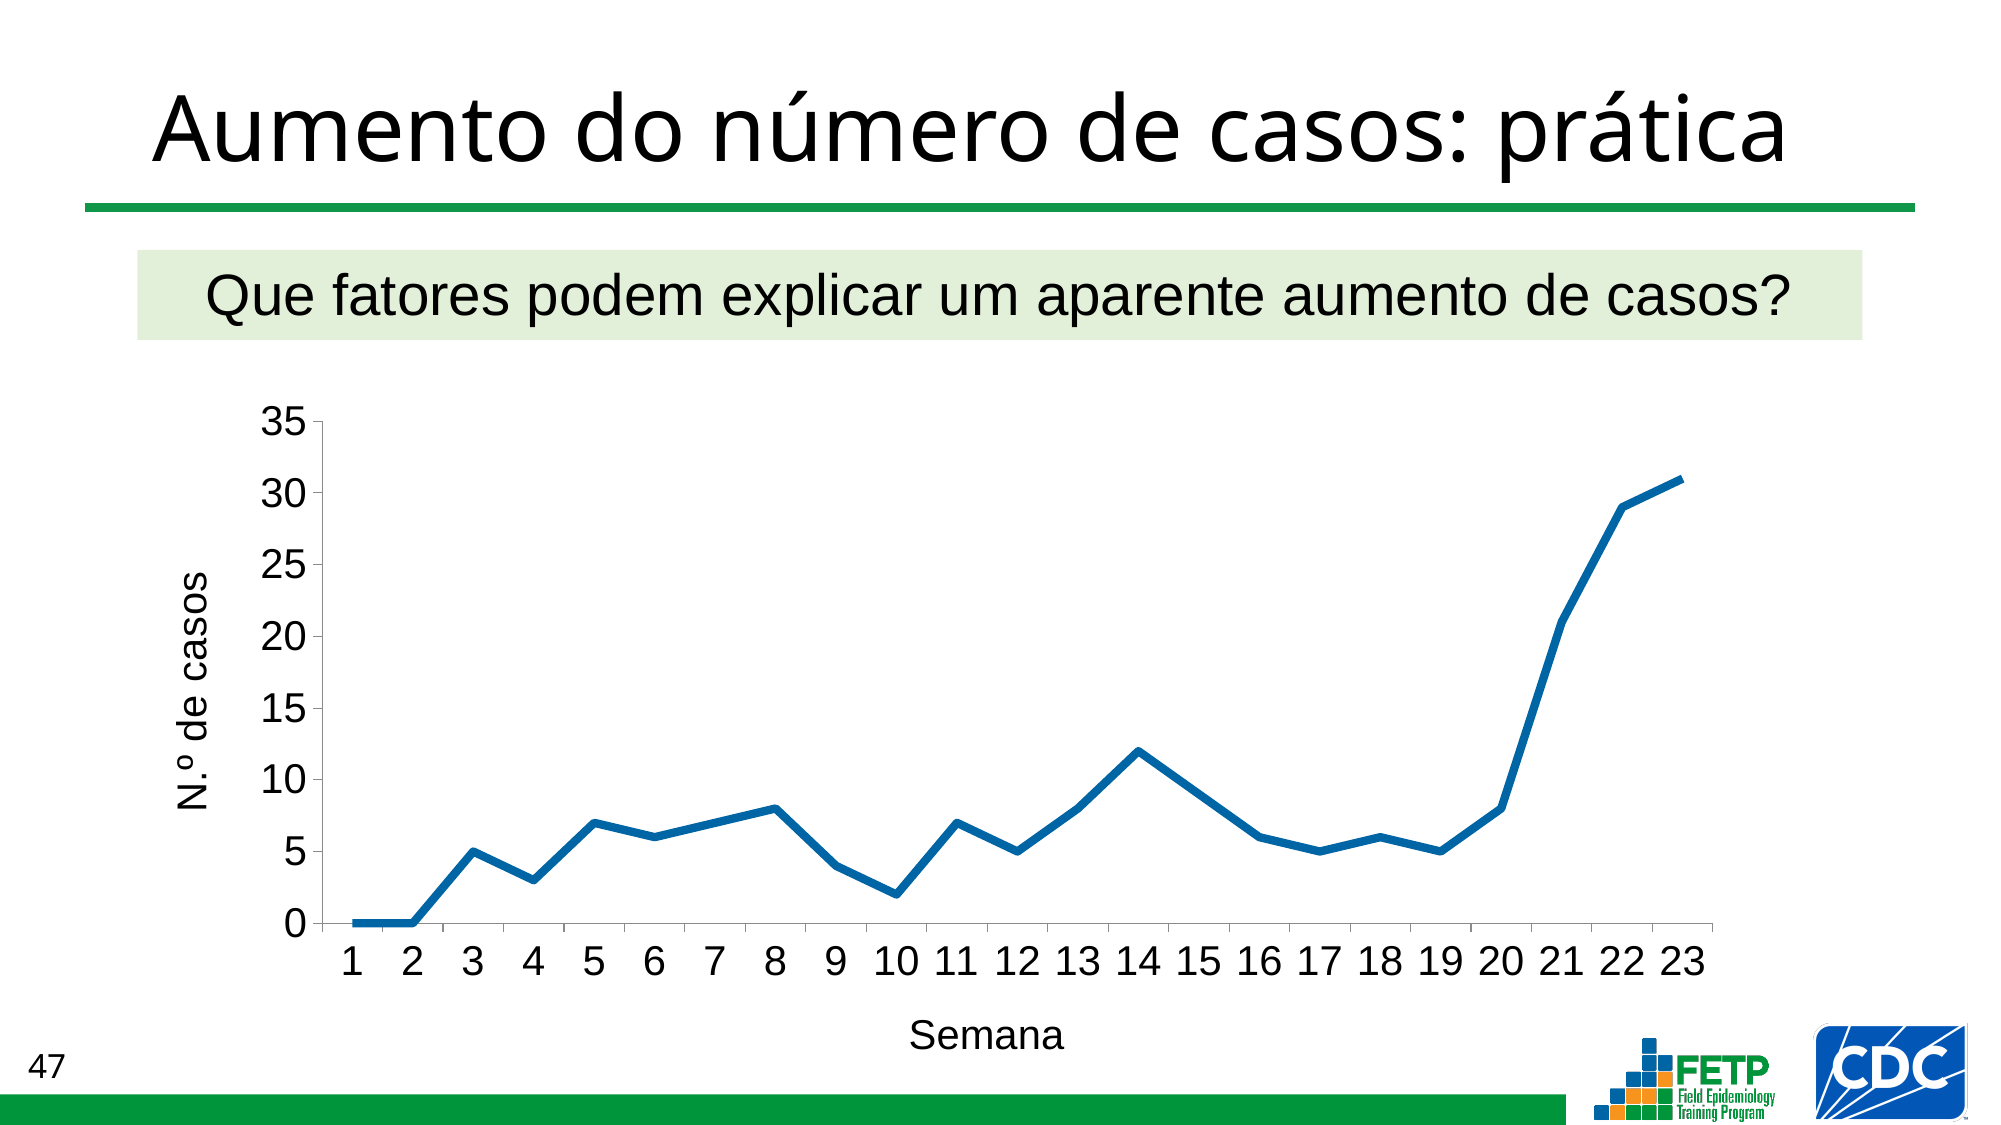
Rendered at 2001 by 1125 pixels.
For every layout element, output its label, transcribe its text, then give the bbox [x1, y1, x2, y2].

text_box Que fatores podem explicar um aparente aumento de casos? [137, 249, 1863, 340]
title Aumento do número de casos: prática [137, 75, 1863, 207]
chart [129, 383, 1746, 1097]
picture [1594, 1038, 1775, 1122]
picture [1813, 1023, 1968, 1122]
